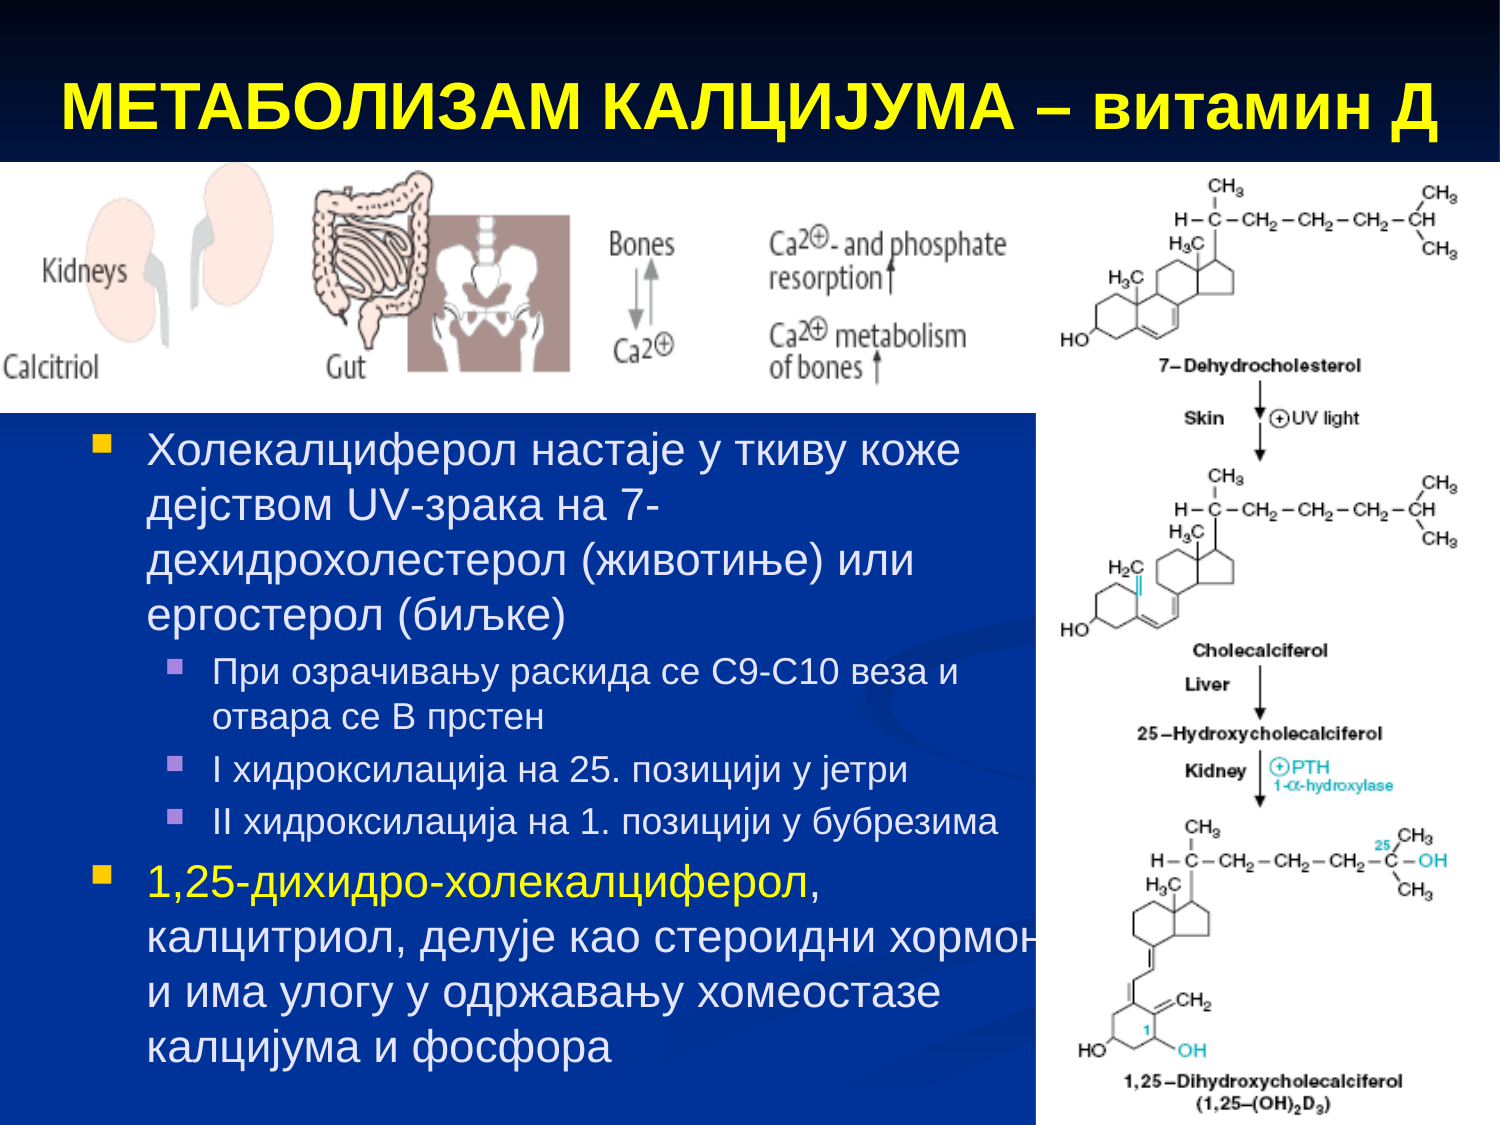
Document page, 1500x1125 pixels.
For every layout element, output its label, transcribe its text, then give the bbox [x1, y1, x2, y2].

text_box МЕТАБОЛИЗАМ КАЛЦИЈУМА – витамин Д [0, 37, 1500, 150]
list Холекалциферол настаје у ткиву коже дејством UV-зрака на 7-дехидрохолестерол (животиње) или ергостерол (биљке) При озрачивању раскида се C9-C10 веза и отвара се B прстен I хидроксилација на 25. позицији у јетри II хидроксилација на 1. позицији у бубрезима 1,25-дихидро-холекалциферол, калцитриол, делује као стероидни хормон и има улогу у одржавању хомеостазе калцијума и фосфора [74, 421, 1030, 1125]
picture [0, 162, 1500, 1125]
